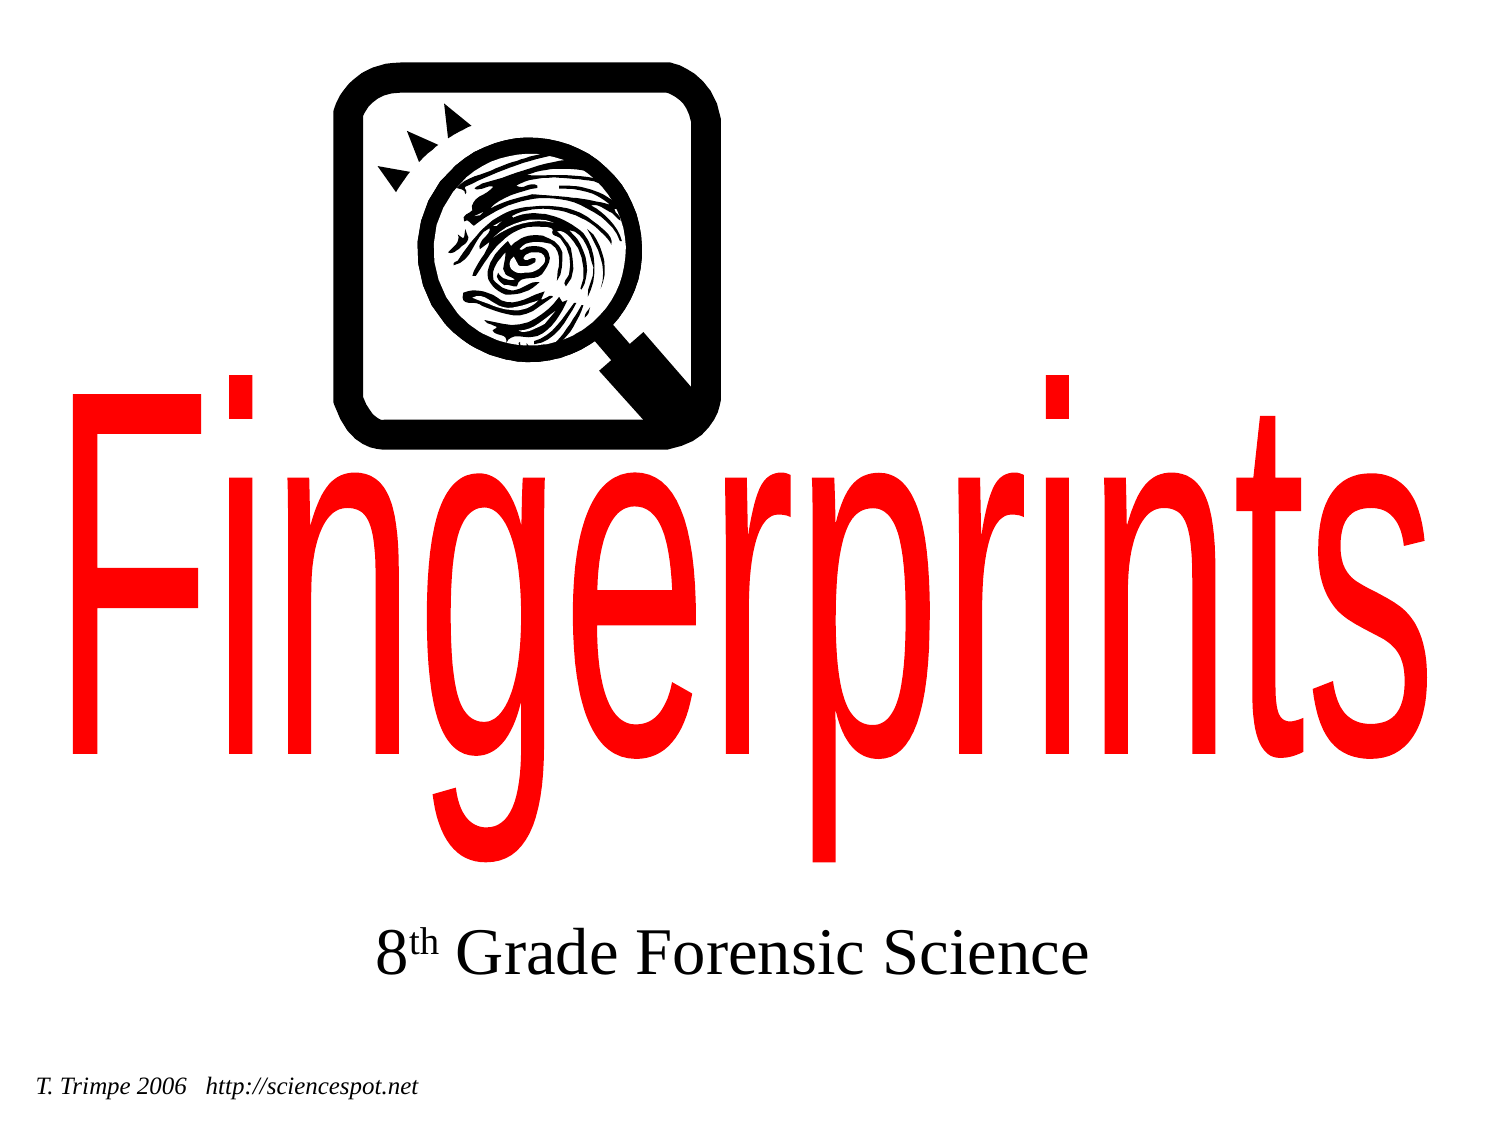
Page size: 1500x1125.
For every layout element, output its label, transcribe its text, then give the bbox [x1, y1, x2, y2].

subtitle 8th Grade Forensic Science [208, 899, 1259, 1001]
text_box T. Trimpe 2006 http://sciencespot.net [20, 1062, 625, 1108]
picture [332, 62, 721, 451]
